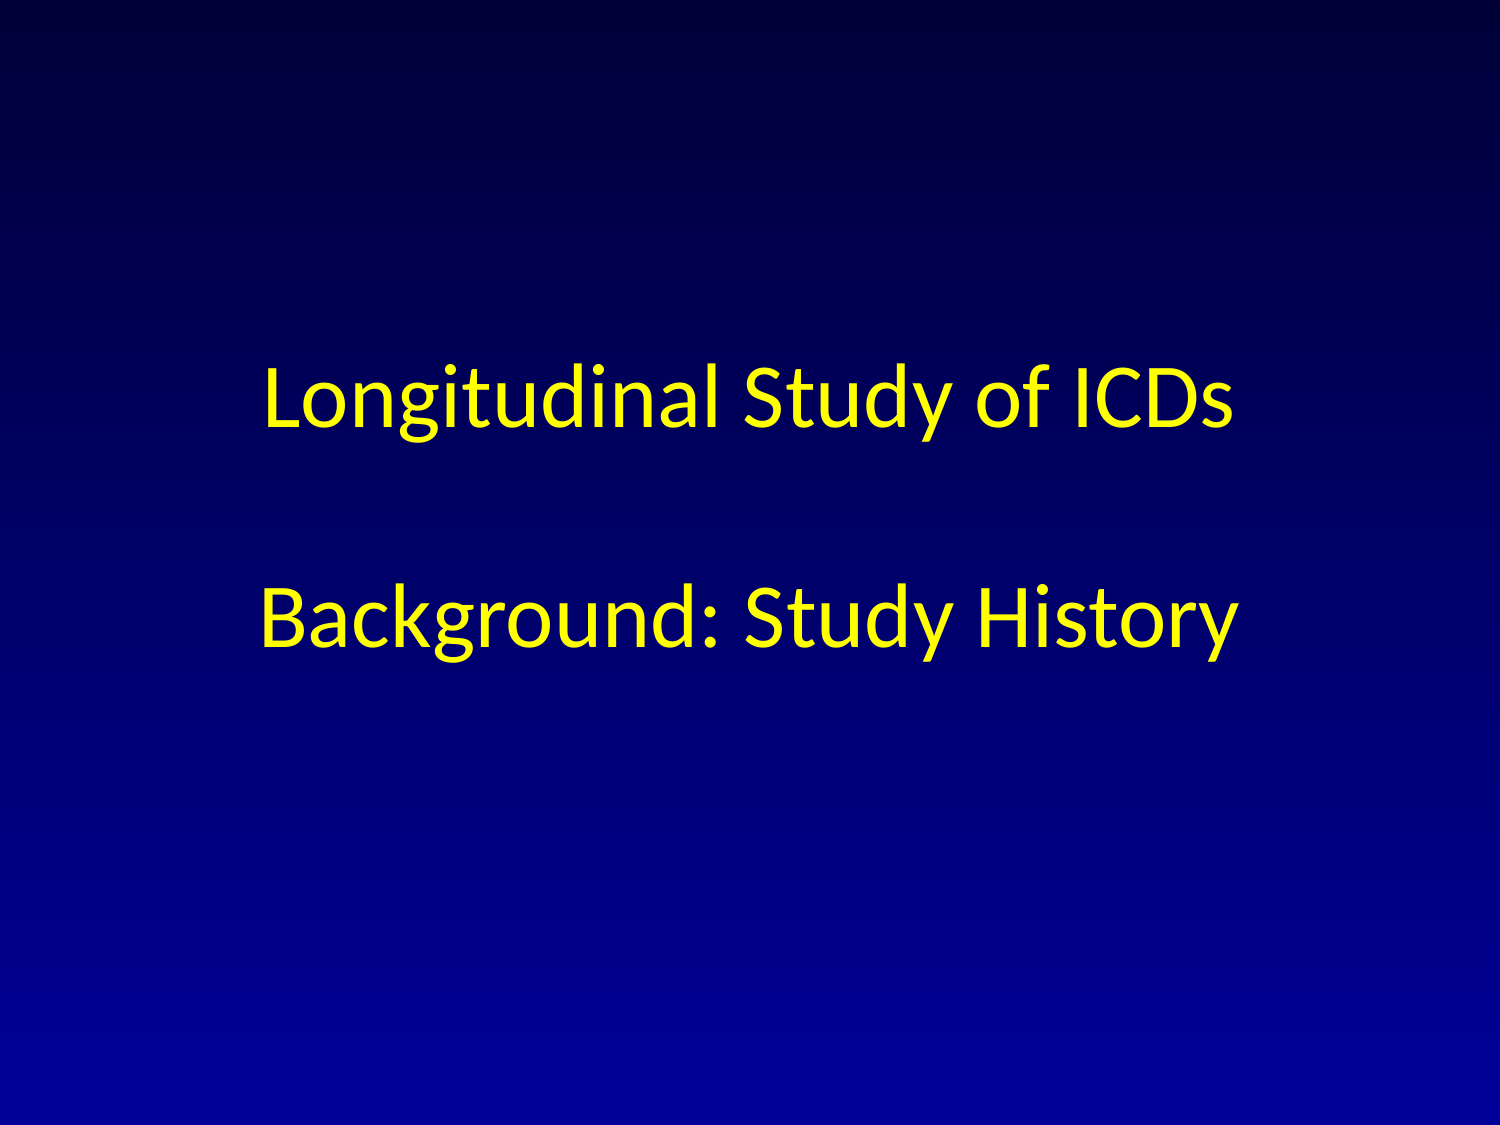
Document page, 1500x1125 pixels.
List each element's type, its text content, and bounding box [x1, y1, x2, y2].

title Longitudinal Study of ICDs Background: Study History [112, 462, 1388, 650]
